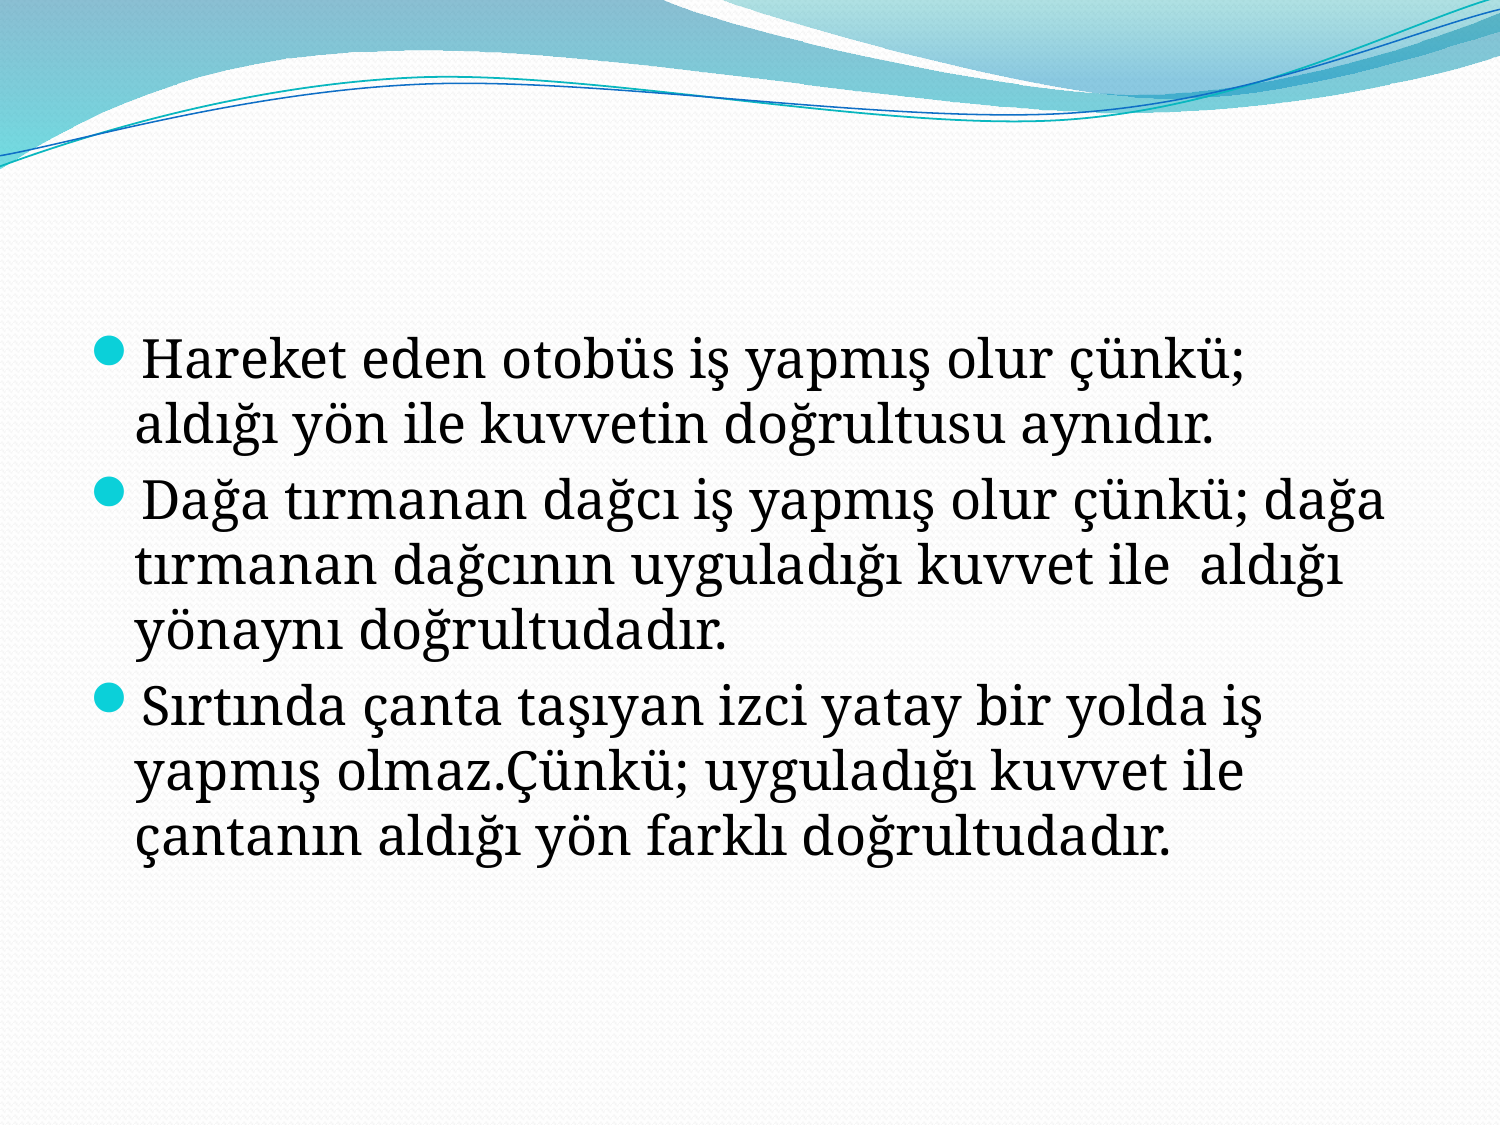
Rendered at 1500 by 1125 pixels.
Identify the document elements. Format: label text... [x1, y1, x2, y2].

list Hareket eden otobüs iş yapmış olur çünkü; aldığı yön ile kuvvetin doğrultusu aynıdır. Dağa tırmanan dağcı iş yapmış olur çünkü; dağa tırmanan dağcının uyguladığı kuvvet ile aldığı yönaynı doğrultudadır. Sırtında çanta taşıyan izci yatay bir yolda iş yapmış olmaz.Çünkü; uyguladığı kuvvet ile çantanın aldığı yön farklı doğrultudadır. [75, 317, 1425, 1038]
